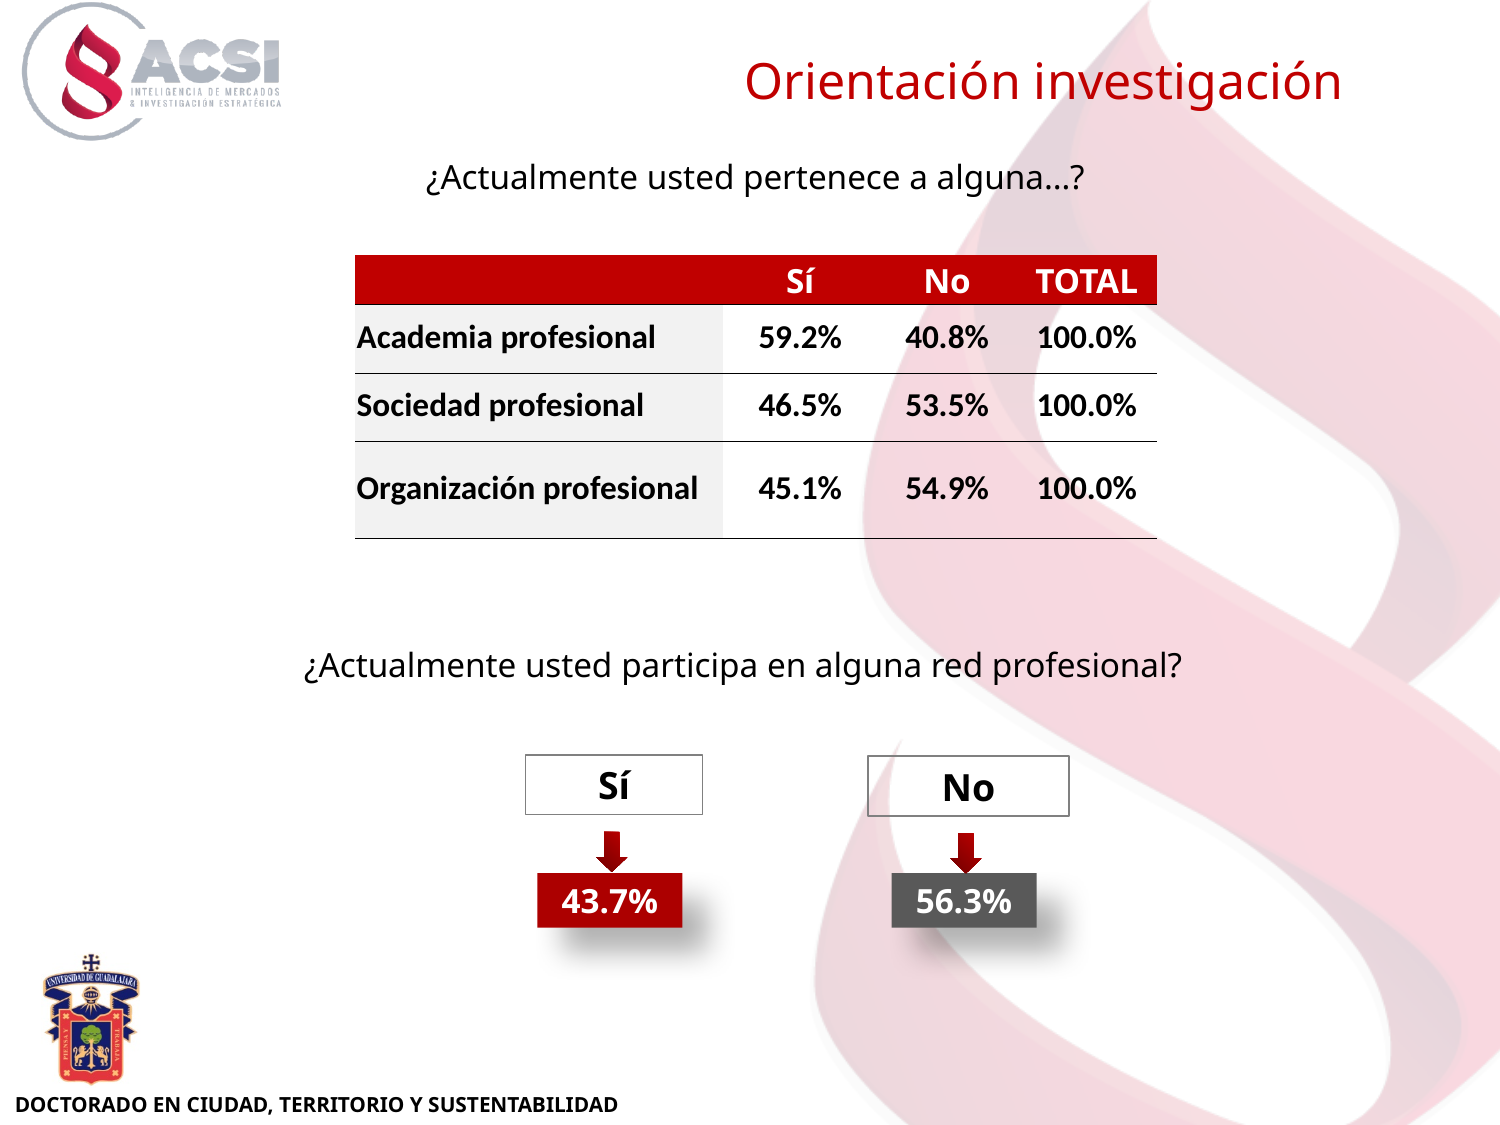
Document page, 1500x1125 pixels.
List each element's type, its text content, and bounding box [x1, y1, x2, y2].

table_cell 53.5% [877, 374, 1017, 441]
table_cell 54.9% [877, 442, 1017, 538]
text_box ¿Actualmente usted participa en alguna red profesional? [41, 637, 1447, 692]
text_box 56.3% [891, 873, 1037, 928]
text_box Orientación investigación [589, 42, 1500, 118]
table_cell Sociedad profesional [355, 374, 723, 441]
text_box Sí [525, 754, 703, 815]
table_header [355, 255, 723, 304]
table_cell 40.8% [877, 305, 1017, 373]
picture [41, 952, 141, 1088]
text_box [596, 831, 628, 872]
table_cell Organización profesional [355, 442, 723, 538]
table_cell Academia profesional [355, 305, 723, 373]
text_box [950, 833, 982, 874]
picture [10, 0, 292, 159]
text_box 43.7% [537, 873, 683, 928]
table_cell 100.0% [1017, 305, 1157, 373]
table_cell 45.1% [723, 442, 877, 538]
text_box No [868, 756, 1069, 816]
table_cell 100.0% [1017, 442, 1157, 538]
text_box ¿Actualmente usted pertenece a alguna…? [53, 148, 1459, 204]
table_cell 46.5% [723, 374, 877, 441]
table_header No [877, 255, 1017, 304]
table_cell 100.0% [1017, 374, 1157, 441]
table_header Sí [723, 255, 877, 304]
table_header TOTAL [1017, 255, 1157, 304]
table_cell 59.2% [723, 305, 877, 373]
